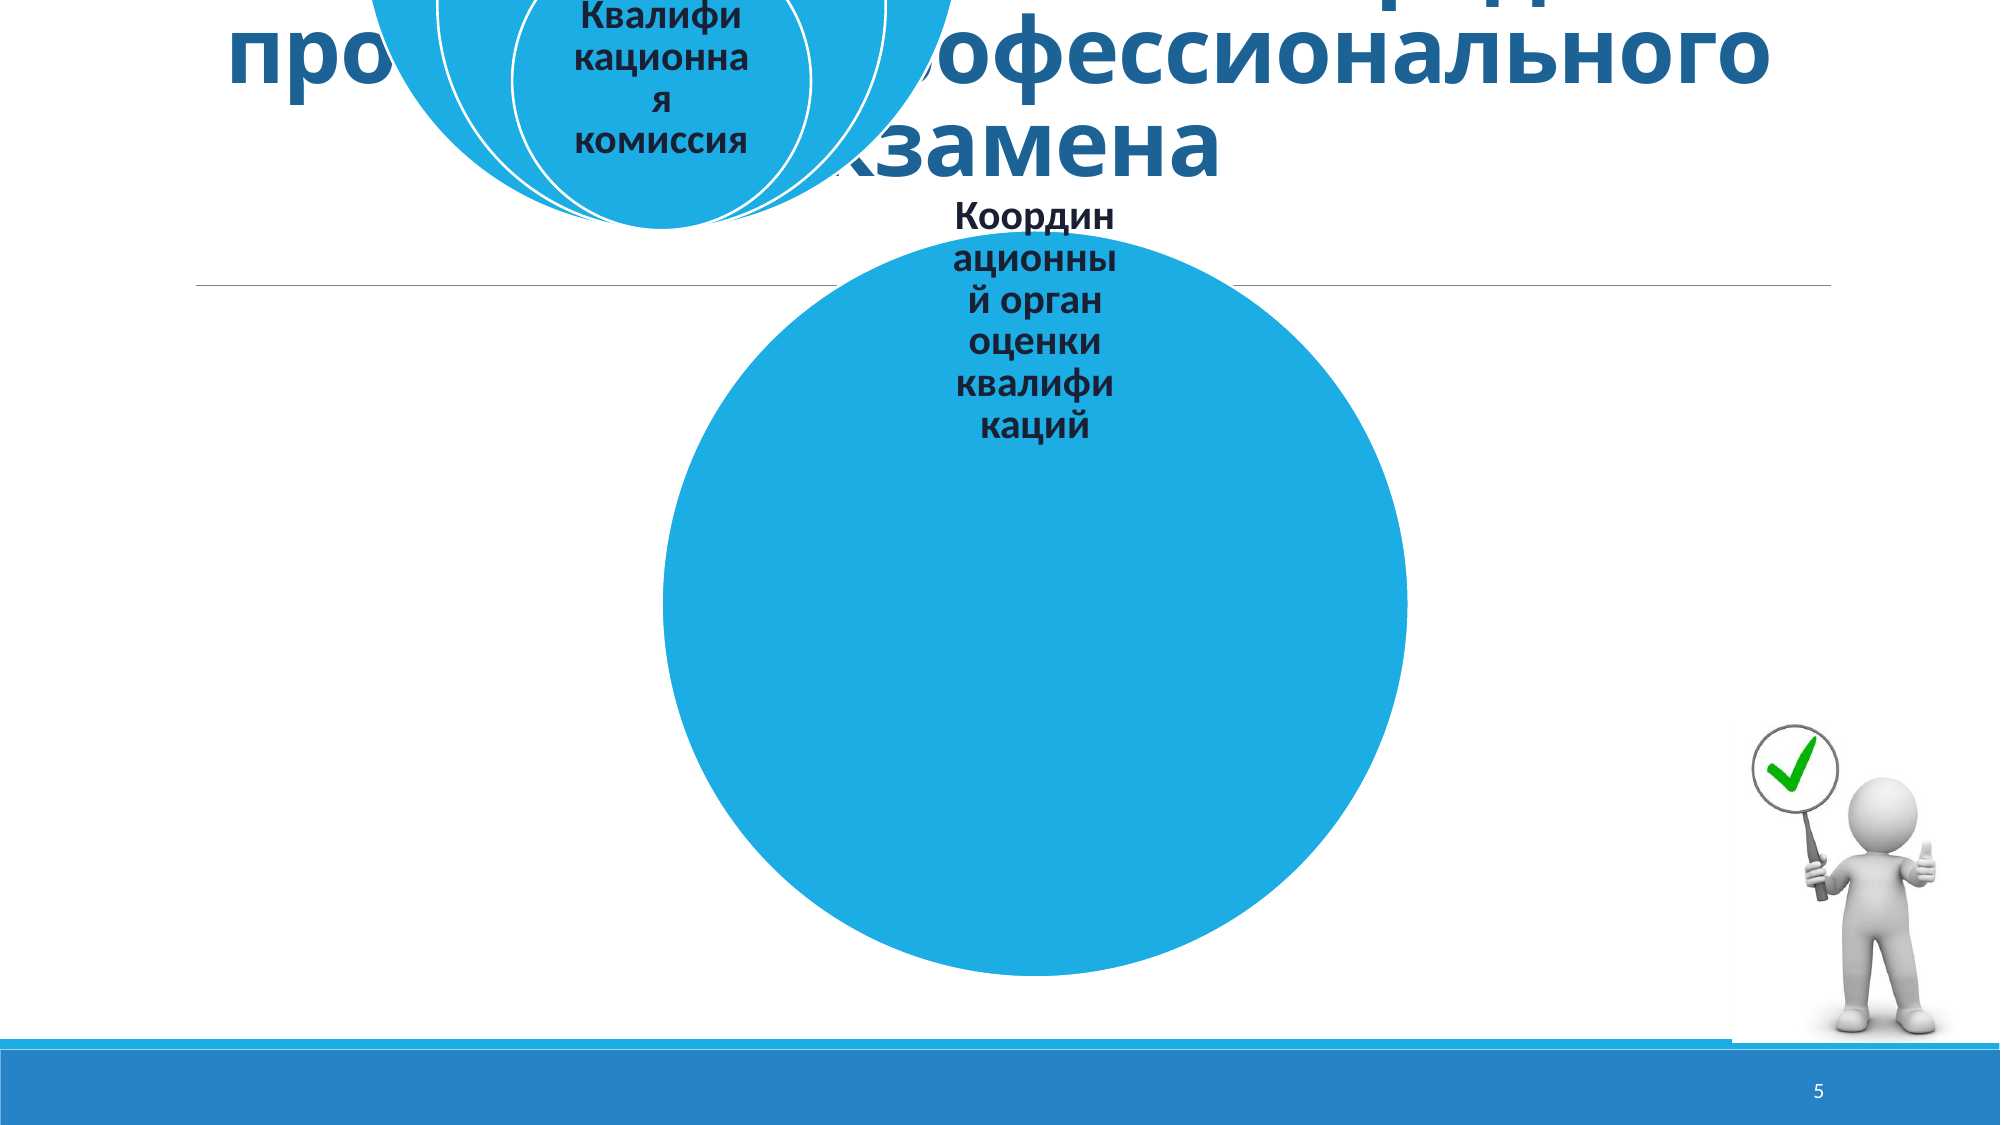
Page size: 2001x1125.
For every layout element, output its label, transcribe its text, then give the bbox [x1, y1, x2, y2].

title Кто устанавливает порядок проведения профессионального экзамена [792, 14, 1830, 203]
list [130, 229, 1940, 978]
picture [1731, 722, 2000, 1043]
title Кто устанавливает порядок проведения профессионального экзамена [166, 14, 531, 203]
slide_number 5 [1624, 1059, 1840, 1120]
